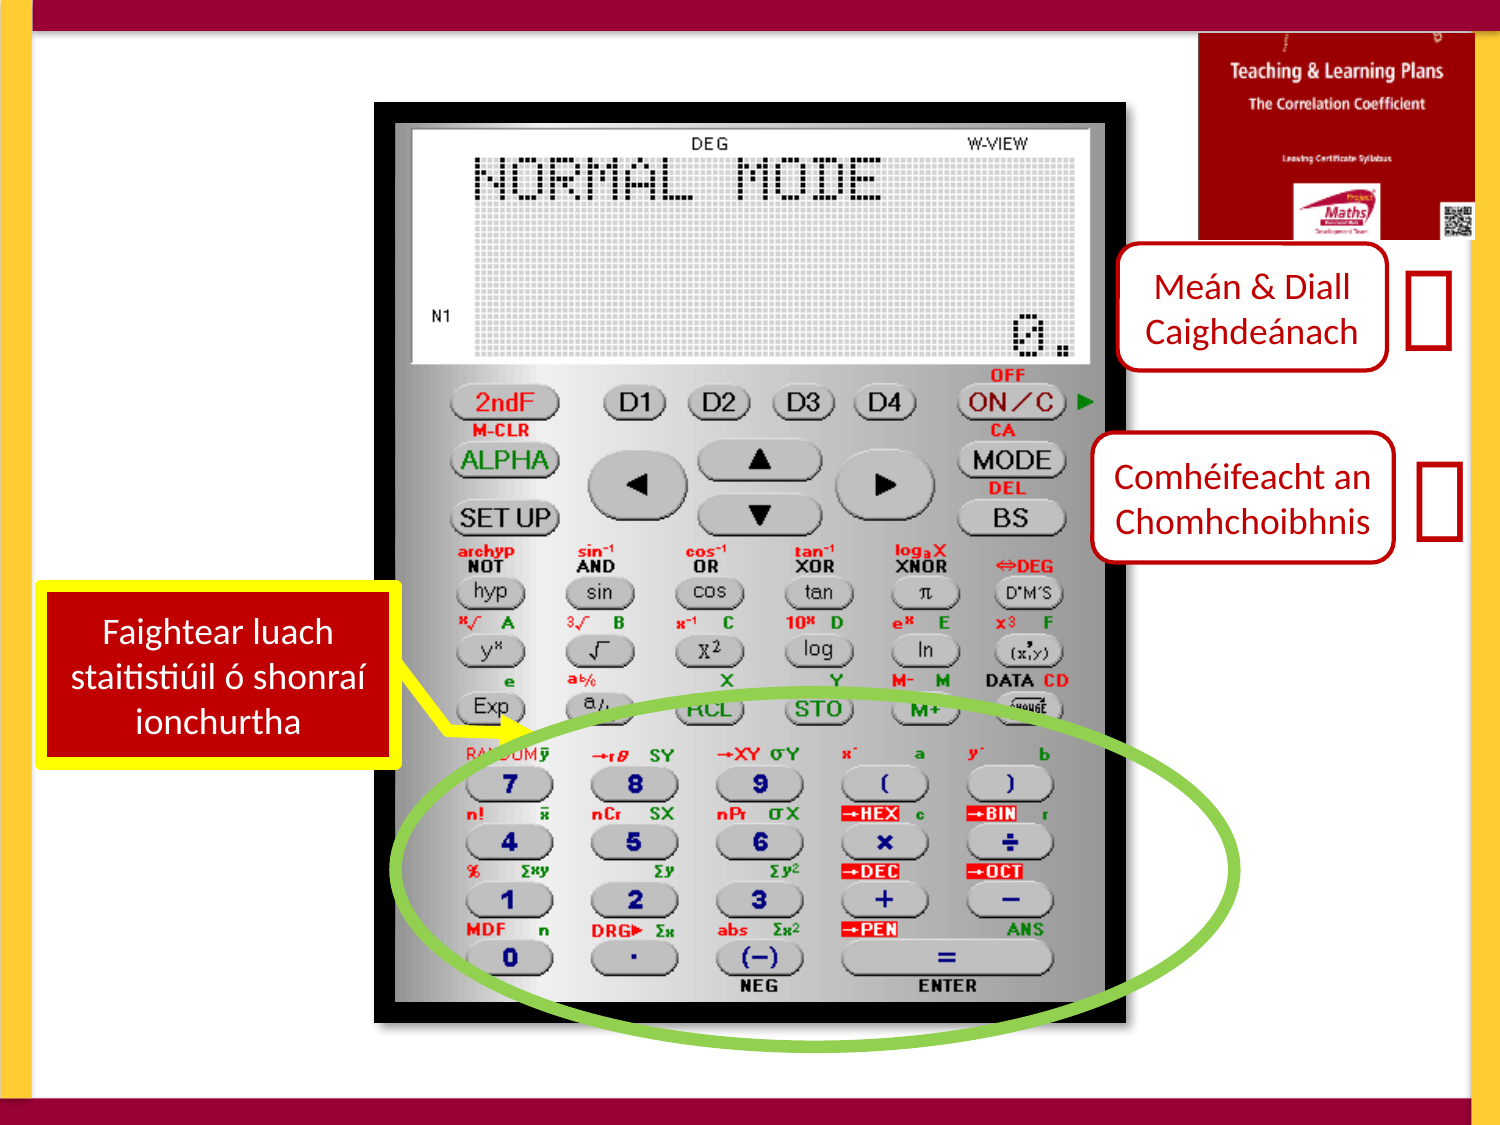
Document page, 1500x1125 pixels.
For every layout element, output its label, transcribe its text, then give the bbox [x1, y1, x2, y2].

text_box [1117, 243, 1500, 371]
picture [1198, 33, 1475, 241]
picture [395, 670, 525, 849]
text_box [1092, 432, 1500, 563]
picture [395, 123, 1105, 738]
picture [395, 890, 527, 1002]
text_box [393, 690, 1237, 1049]
text_box Faightear luach staitistiúil ó shonraí ionchurtha [39, 584, 538, 765]
